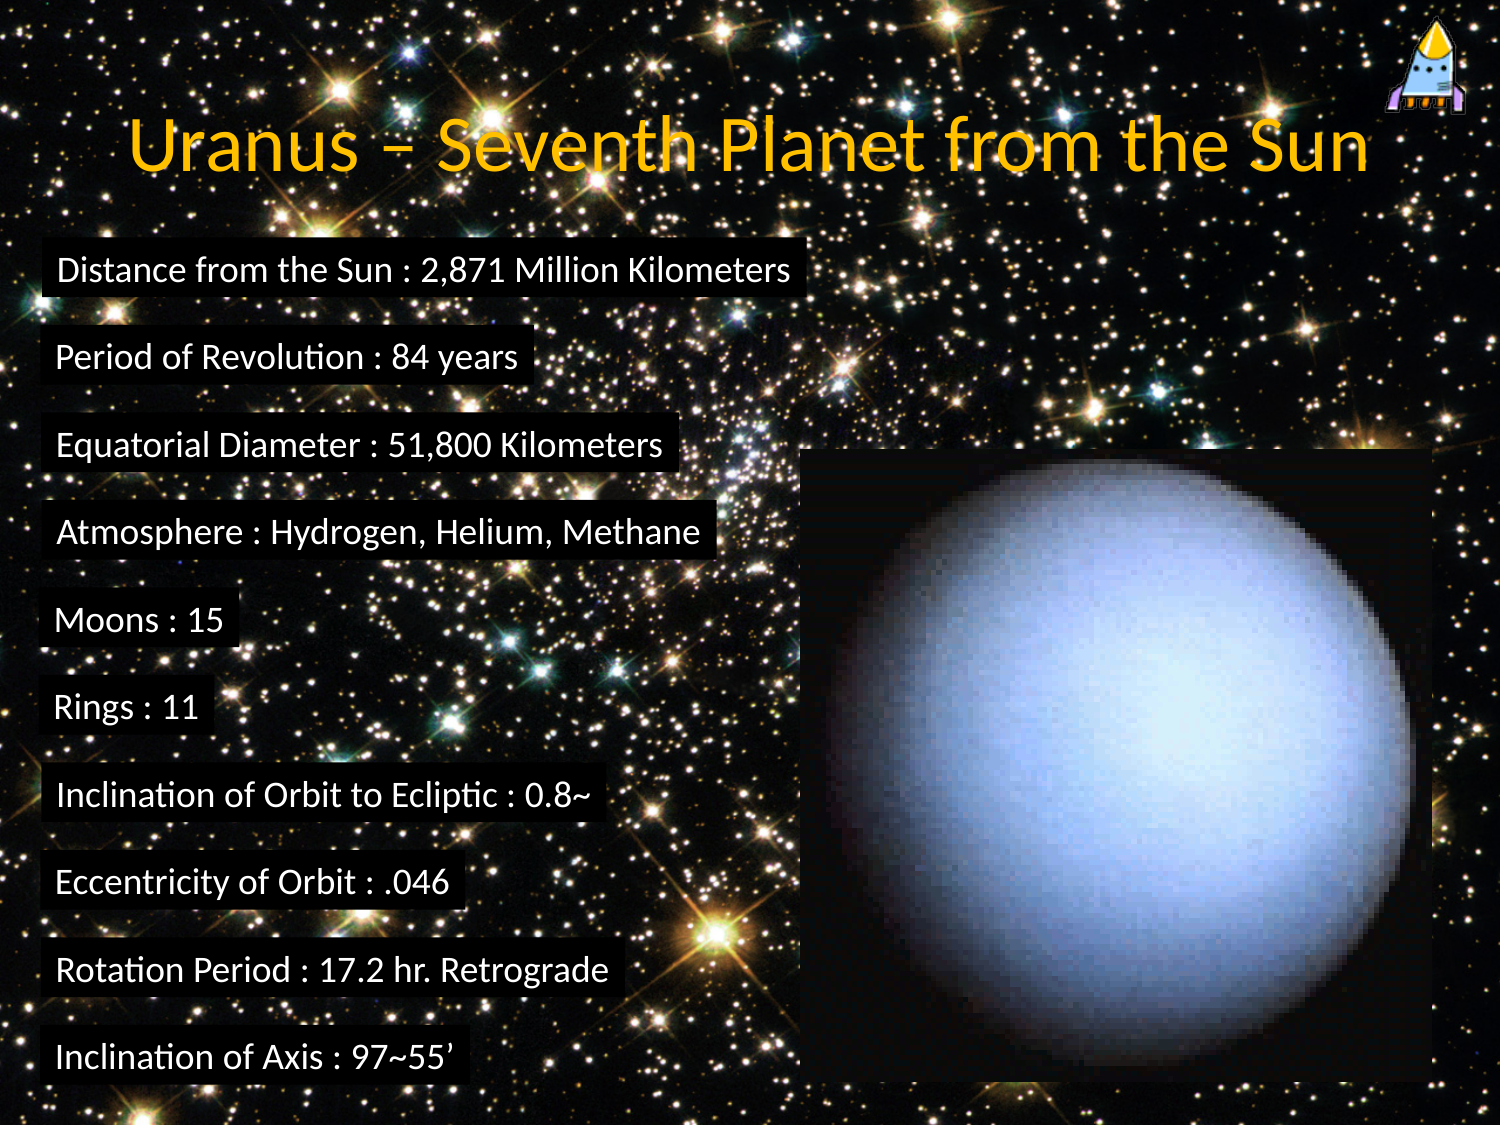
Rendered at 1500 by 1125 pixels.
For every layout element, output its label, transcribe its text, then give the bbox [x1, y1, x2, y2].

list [799, 449, 1432, 1082]
text_box Equatorial Diameter : 51,800 Kilometers [41, 412, 679, 473]
text_box Distance from the Sun : 2,871 Million Kilometers [42, 237, 807, 298]
text_box Moons : 15 [38, 587, 240, 648]
text_box Rings : 11 [38, 674, 215, 735]
text_box Inclination of Orbit to Ecliptic : 0.8~ [41, 762, 607, 823]
text_box Inclination of Axis : 97~55’ [40, 1024, 471, 1085]
text_box Atmosphere : Hydrogen, Helium, Methane [41, 499, 717, 560]
text_box Period of Revolution : 84 years [40, 324, 534, 385]
text_box Eccentricity of Orbit : .046 [40, 849, 466, 910]
picture [0, 0, 1500, 1125]
title Uranus – Seventh Planet from the Sun [75, 45, 1425, 233]
text_box Rotation Period : 17.2 hr. Retrograde [40, 937, 626, 998]
